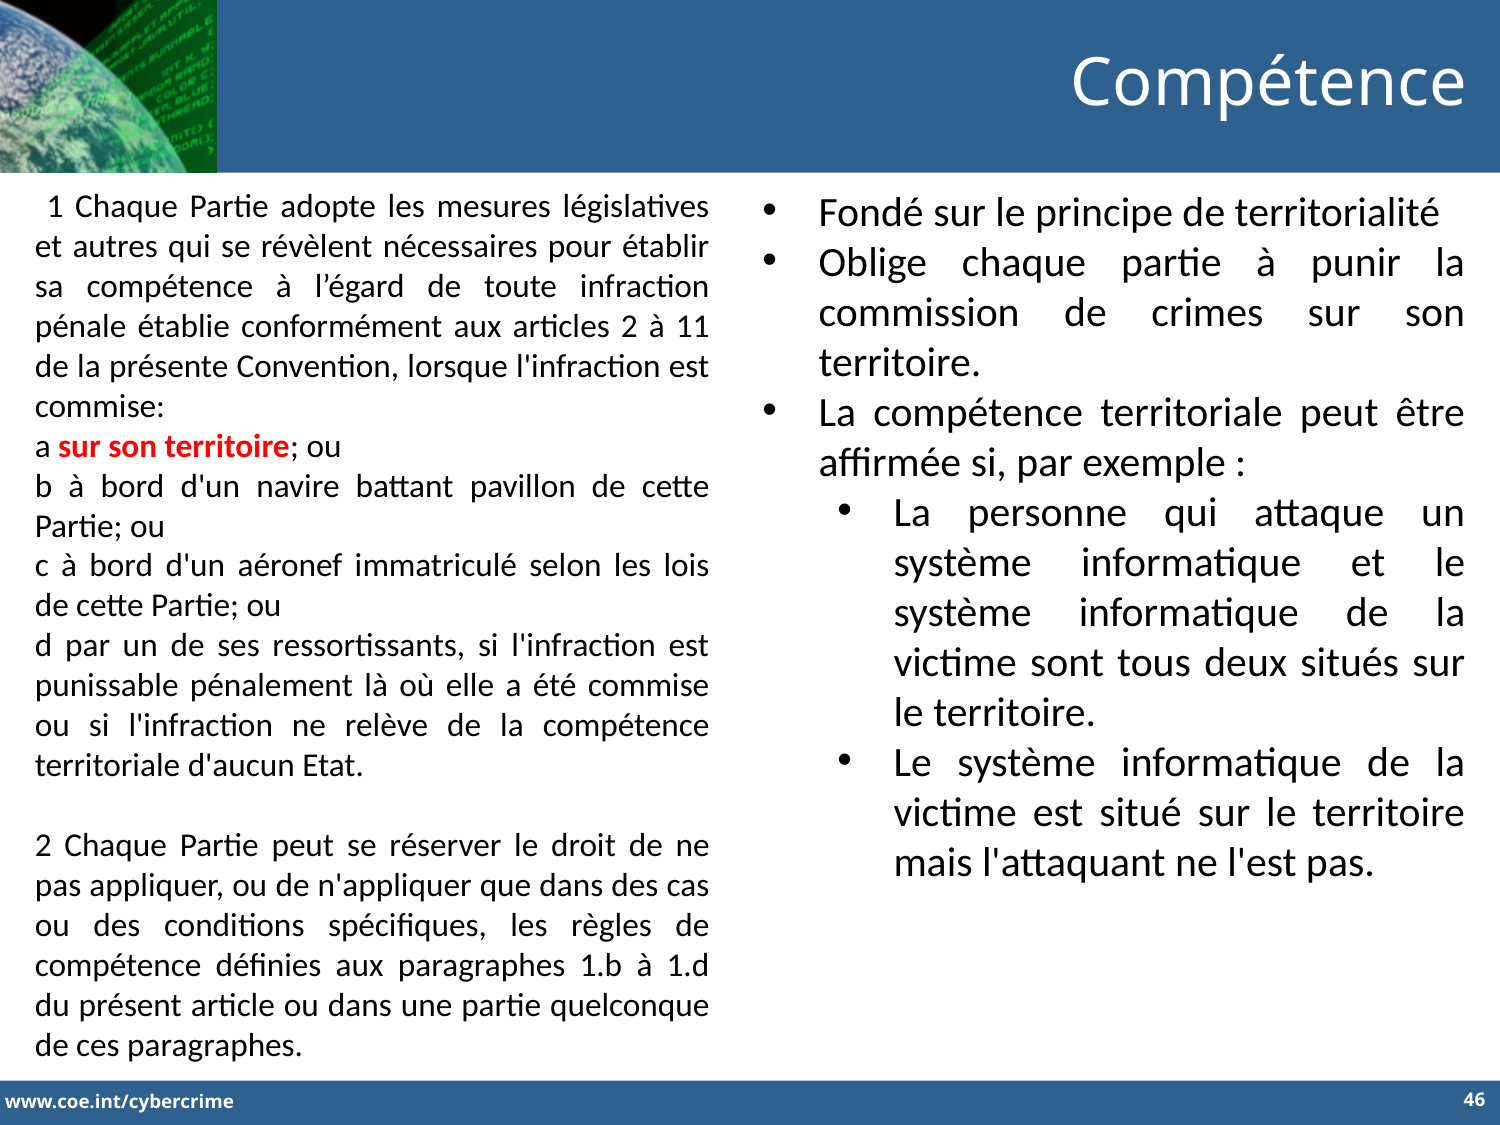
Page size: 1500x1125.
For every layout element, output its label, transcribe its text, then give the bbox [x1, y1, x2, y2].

text_box Compétence [230, 31, 1483, 126]
picture [0, 0, 217, 173]
text_box Fondé sur le principe de territorialité Oblige chaque partie à punir la commission de crimes sur son territoire. La compétence territoriale peut être affirmée si, par exemple : La personne qui attaque un système informatique et le système informatique de la victime sont tous deux situés sur le territoire. Le système informatique de la victime est situé sur le territoire mais l'attaquant ne l'est pas. [747, 176, 1480, 892]
text_box 1 Chaque Partie adopte les mesures législatives et autres qui se révèlent nécessaires pour établir sa compétence à l’égard de toute infraction pénale établie conformément aux articles 2 à 11 de la présente Convention, lorsque l'infraction est commise: a sur son territoire; ou b à bord d'un navire battant pavillon de cette Partie; ou c à bord d'un aéronef immatriculé selon les lois de cette Partie; ou d par un de ses ressortissants, si l'infraction est punissable pénalement là où elle a été commise ou si l'infraction ne relève de la compétence territoriale d'aucun Etat. 2 Chaque Partie peut se réserver le droit de ne pas appliquer, ou de n'appliquer que dans des cas ou des conditions spécifiques, les règles de compétence définies aux paragraphes 1.b à 1.d du présent article ou dans une partie quelconque de ces paragraphes. [19, 176, 726, 1070]
